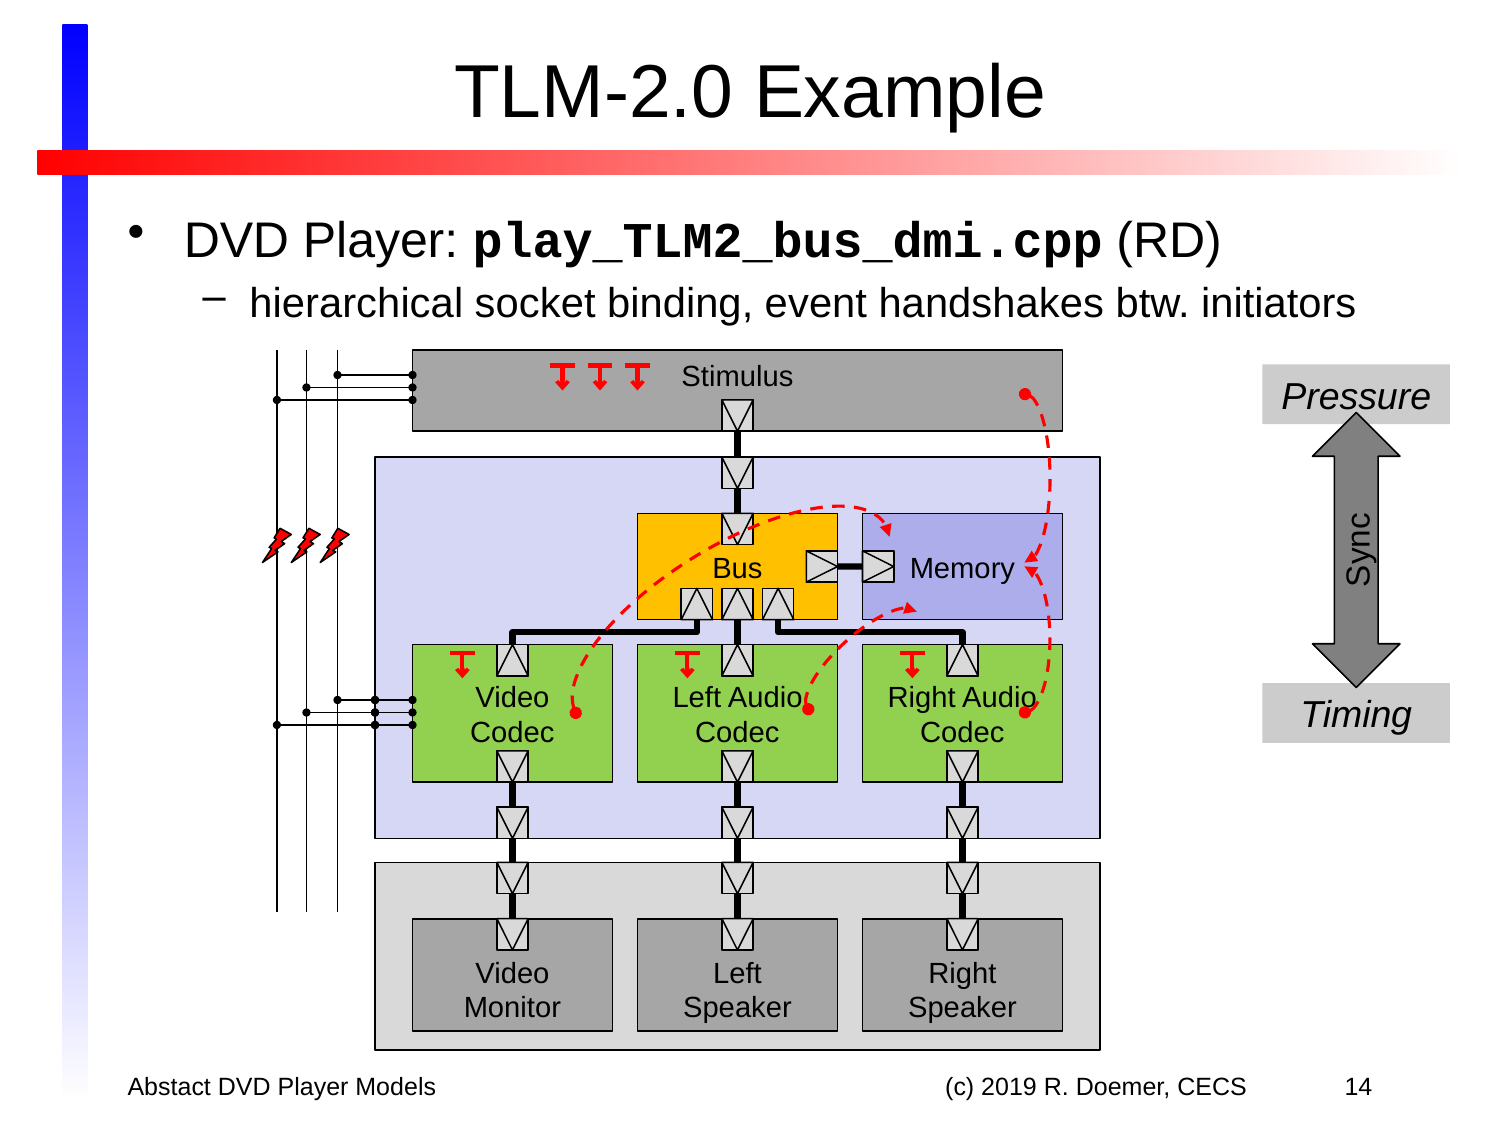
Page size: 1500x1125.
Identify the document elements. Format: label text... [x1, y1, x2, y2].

title TLM-2.0 Example [112, 24, 1388, 150]
text_box Stimulus [412, 349, 1063, 432]
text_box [496, 806, 529, 839]
text_box [310, 528, 321, 547]
text_box [621, 505, 892, 686]
text_box [802, 636, 852, 716]
text_box Bus [794, 584, 838, 620]
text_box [587, 365, 613, 391]
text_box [496, 918, 529, 951]
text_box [624, 365, 651, 391]
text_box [674, 653, 701, 679]
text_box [946, 862, 979, 894]
text_box [887, 601, 917, 639]
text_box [721, 918, 754, 951]
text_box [762, 588, 794, 620]
text_box Left Audio Codec [637, 644, 838, 783]
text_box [721, 588, 754, 620]
text_box Left Speaker [637, 918, 838, 1032]
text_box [496, 644, 529, 677]
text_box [549, 365, 576, 391]
list DVD Player: play_TLM2_bus_dmi.cpp (RD) hierarchical socket binding, event handshakes btw. initiators [112, 200, 1388, 1025]
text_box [721, 750, 754, 783]
text_box Pressure [1262, 364, 1450, 425]
text_box Video Monitor [412, 918, 613, 1032]
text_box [591, 539, 618, 725]
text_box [862, 550, 894, 583]
text_box [1018, 566, 1051, 719]
text_box Right Audio Codec [862, 644, 1063, 783]
text_box [341, 530, 350, 541]
text_box Bus [637, 513, 719, 598]
text_box Video Codec [412, 644, 613, 783]
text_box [857, 539, 884, 555]
text_box Timing [1262, 683, 1450, 743]
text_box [496, 750, 529, 783]
text_box [569, 657, 586, 719]
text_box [899, 653, 926, 679]
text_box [857, 584, 884, 725]
text_box Bus [754, 513, 789, 524]
slide_number 14 [1287, 1062, 1388, 1100]
text_box Right Speaker [862, 918, 1063, 1032]
text_box [262, 544, 272, 563]
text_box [721, 862, 754, 894]
text_box [375, 1025, 1100, 1050]
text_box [806, 550, 838, 583]
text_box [721, 399, 754, 432]
text_box [291, 542, 302, 563]
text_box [721, 513, 754, 545]
text_box Memory [875, 513, 1063, 620]
slide_number Abstact DVD Player Models [112, 1062, 774, 1100]
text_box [449, 653, 476, 679]
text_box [680, 588, 713, 620]
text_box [946, 644, 979, 677]
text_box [946, 750, 979, 783]
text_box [496, 862, 529, 894]
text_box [721, 644, 754, 677]
text_box [282, 529, 292, 541]
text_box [721, 456, 754, 489]
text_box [946, 918, 979, 951]
text_box [320, 540, 333, 563]
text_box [946, 806, 979, 839]
text_box [1018, 388, 1051, 563]
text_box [721, 806, 754, 839]
text_box Sync [1312, 412, 1400, 688]
footer (c) 2019 R. Doemer, CECS [774, 1062, 1263, 1100]
